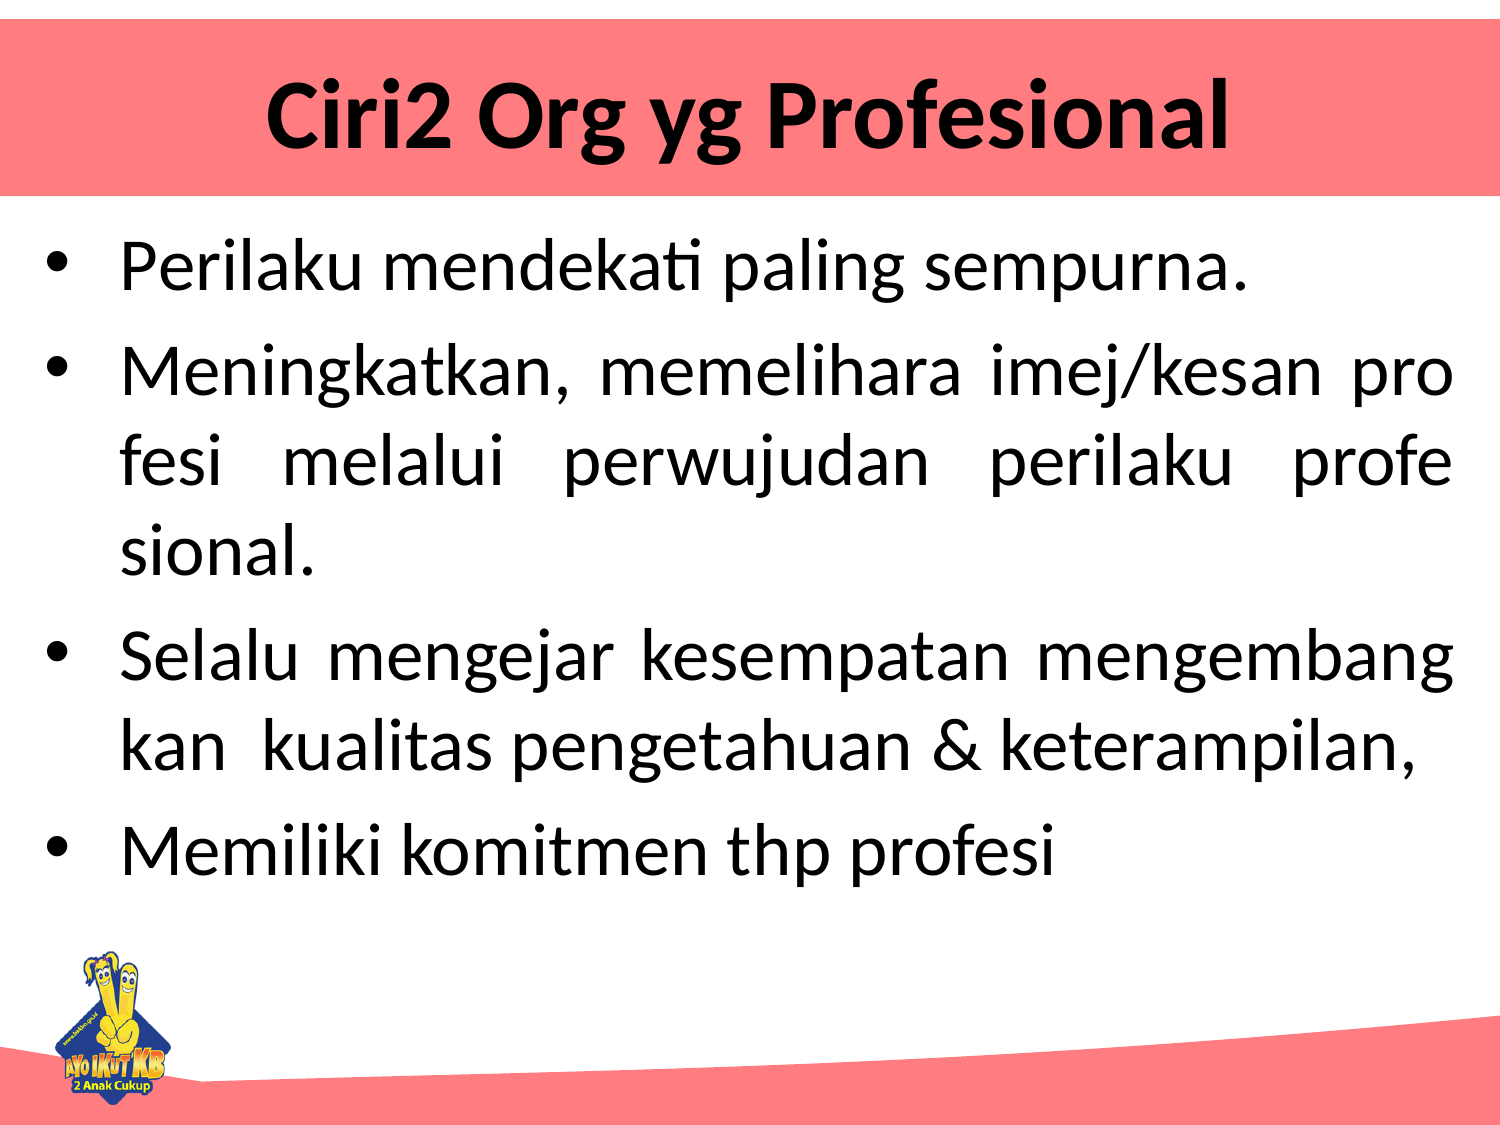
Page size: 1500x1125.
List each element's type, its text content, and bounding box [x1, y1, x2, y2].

title Ciri2 Org yg Profesional [29, 44, 1471, 173]
picture [53, 1024, 172, 1105]
list Perilaku mendekati paling sempurna. Meningkatkan, memelihara imej/kesan pro fesi melalui perwujudan perilaku profe sional. Selalu mengejar kesempatan mengembang kan kualitas pengetahuan & keterampilan, Memiliki komitmen thp profesi [29, 208, 1471, 1024]
